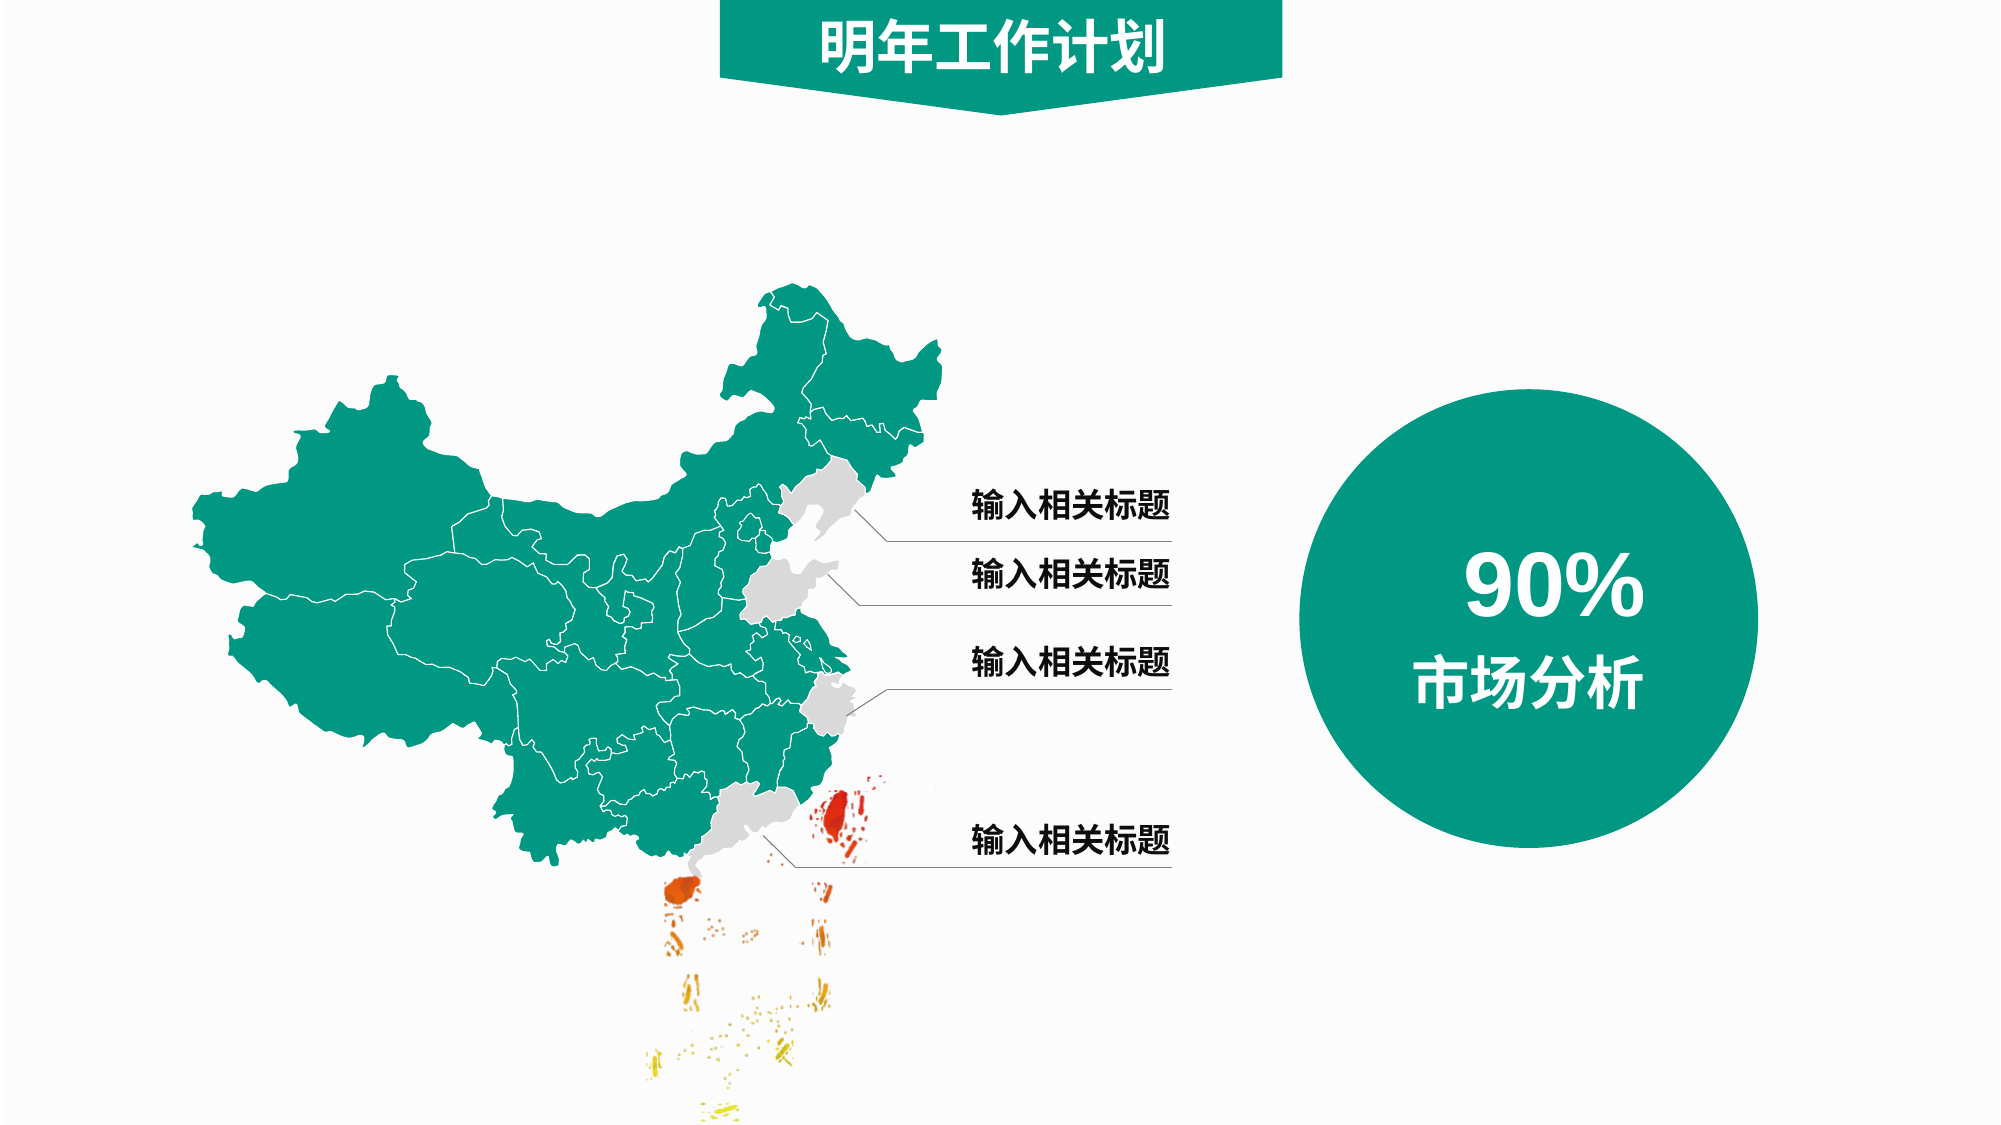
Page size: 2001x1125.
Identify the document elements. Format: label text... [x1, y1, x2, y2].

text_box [1299, 389, 1759, 848]
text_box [854, 509, 887, 542]
text_box 明年工作计划 [818, 2, 1191, 88]
picture [646, 775, 936, 1122]
text_box [718, 0, 1284, 117]
text_box 输入相关标题 [956, 811, 1186, 867]
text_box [846, 689, 887, 716]
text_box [827, 574, 860, 606]
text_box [191, 282, 943, 878]
text_box 输入相关标题 [956, 634, 1186, 689]
text_box 输入相关标题 [956, 545, 1186, 601]
text_box 输入相关标题 [956, 476, 1186, 532]
